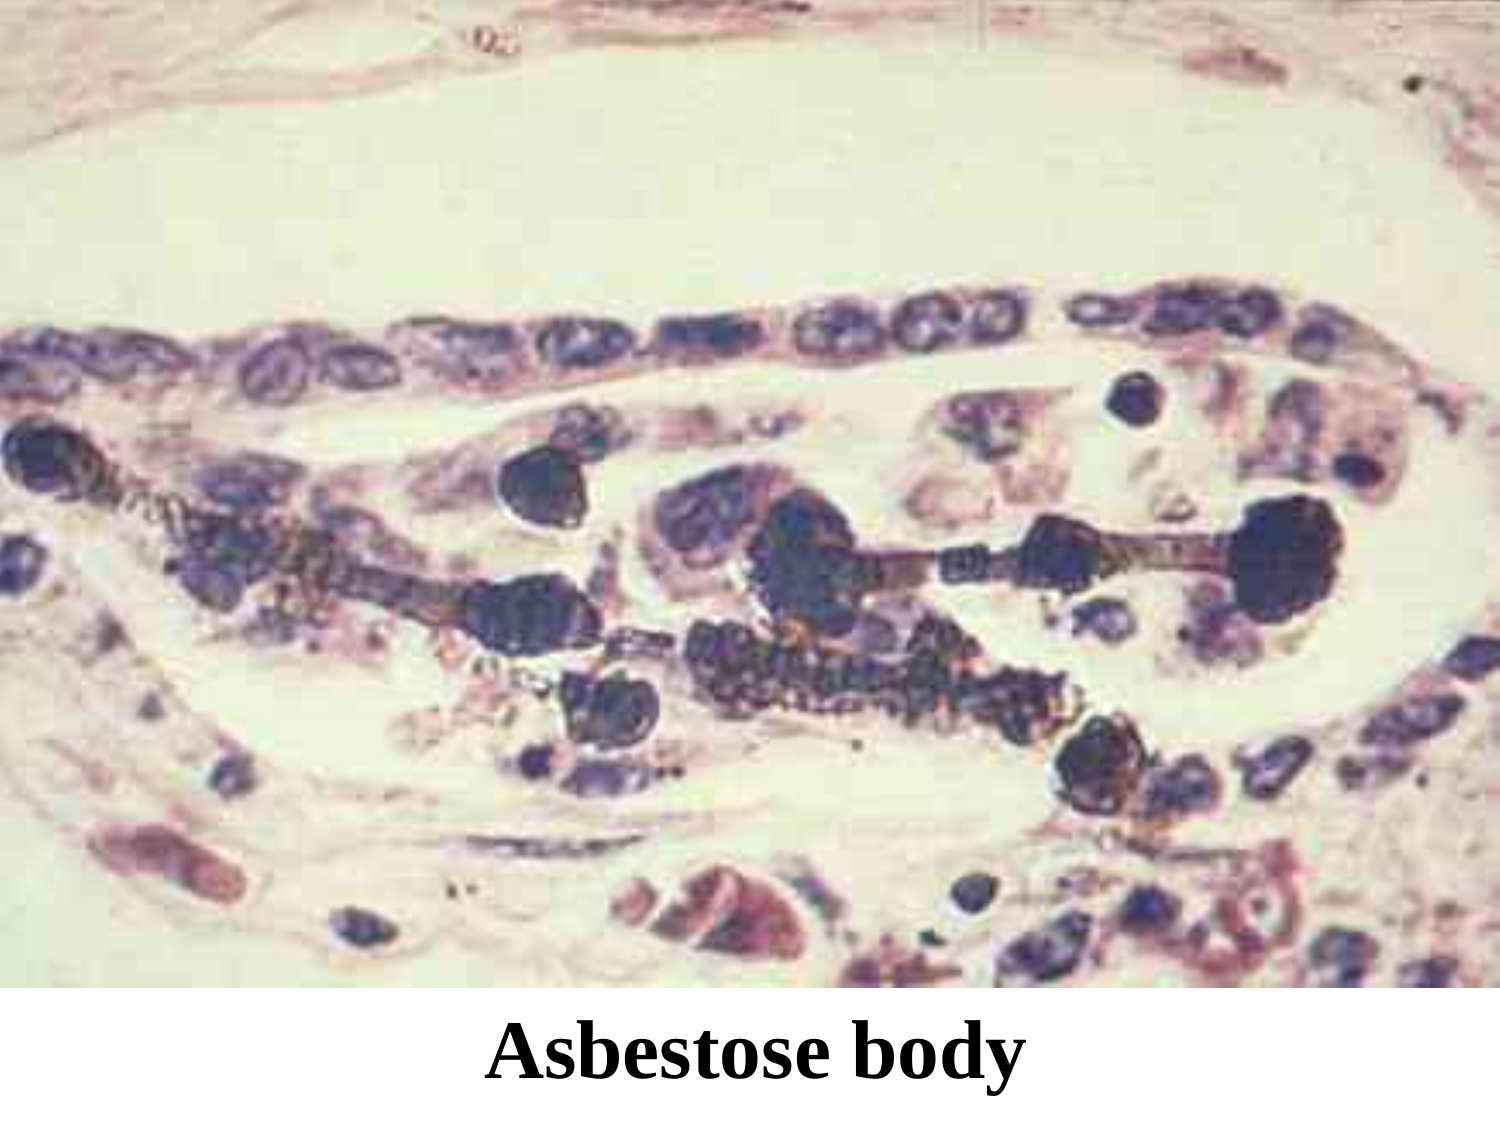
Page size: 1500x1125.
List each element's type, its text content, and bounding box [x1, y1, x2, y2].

picture [0, 0, 1500, 988]
text_box Asbestose body [469, 996, 1043, 1103]
